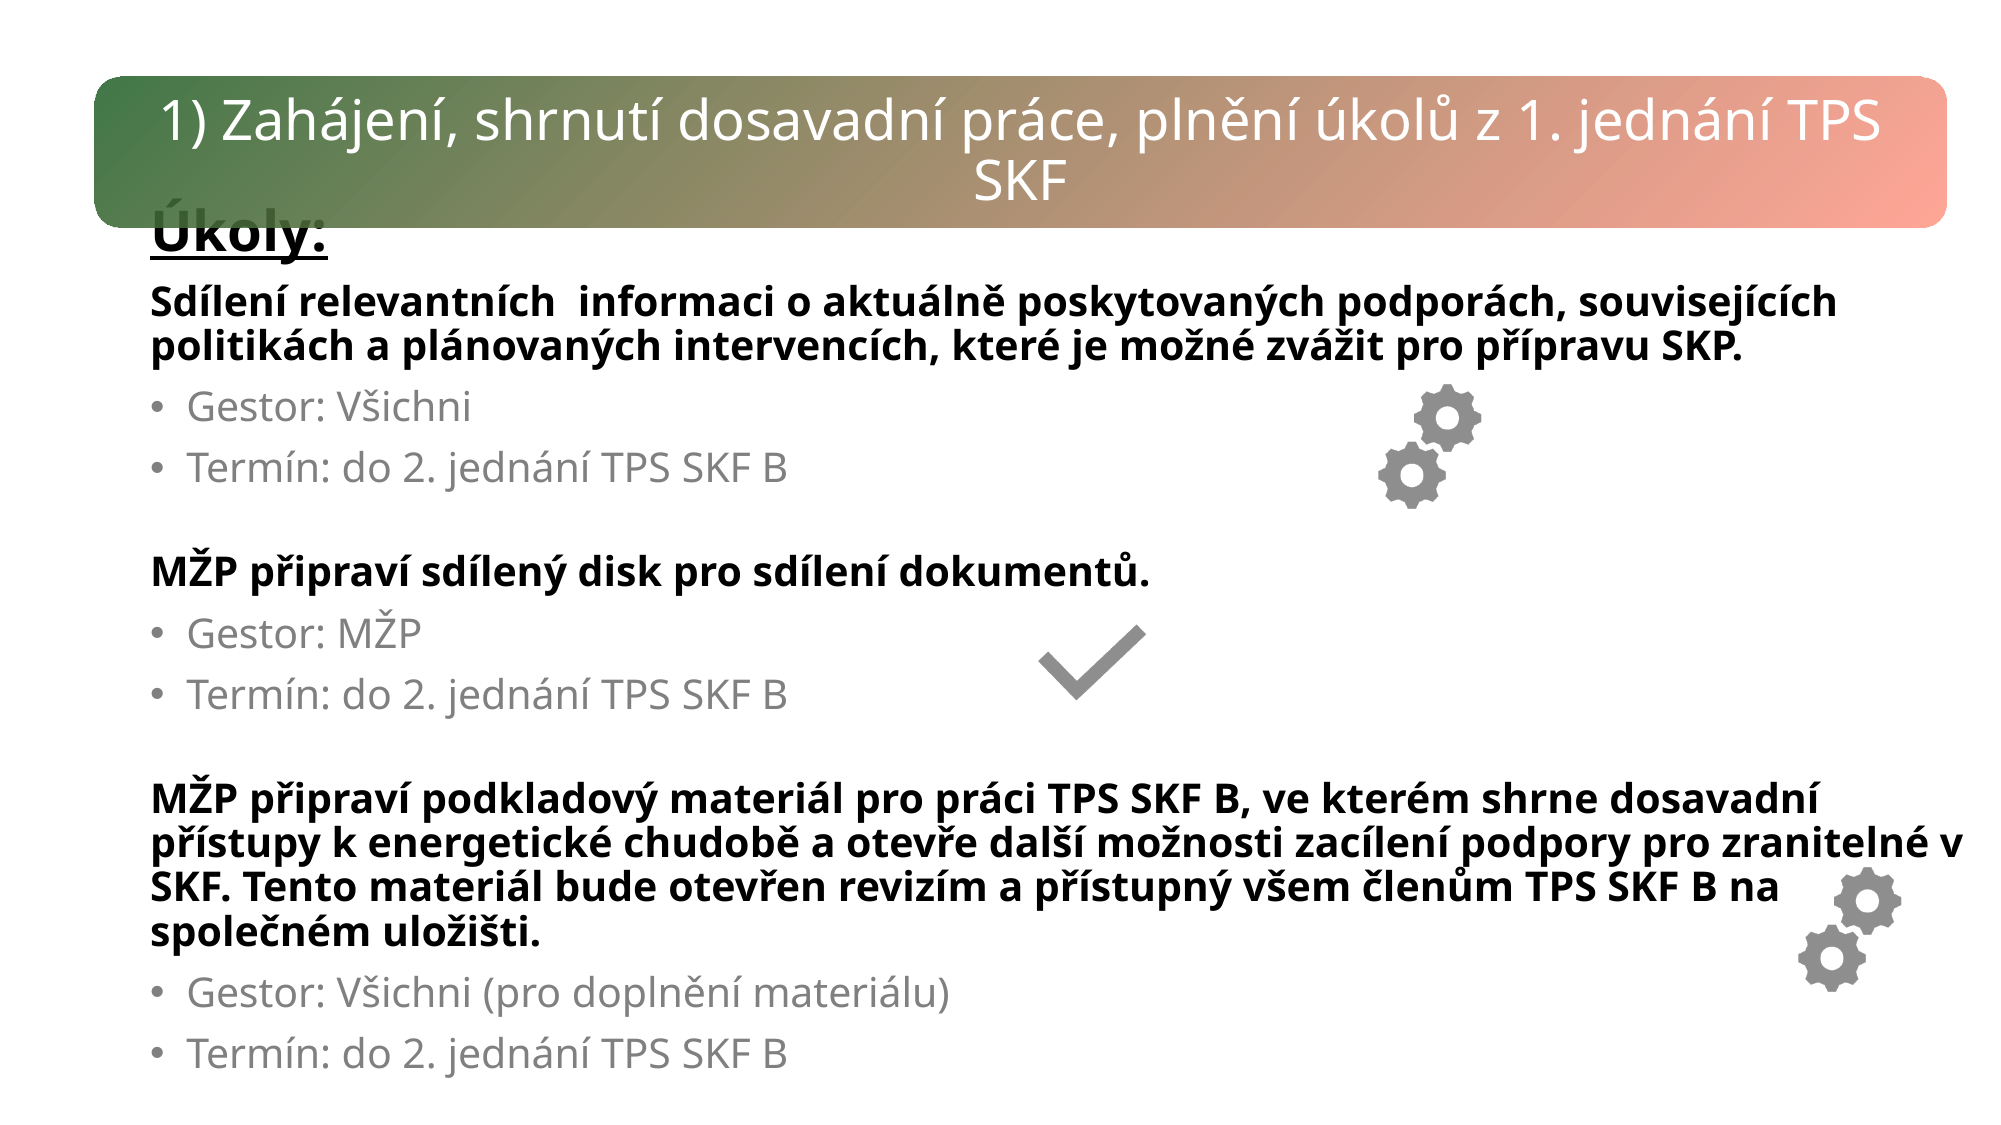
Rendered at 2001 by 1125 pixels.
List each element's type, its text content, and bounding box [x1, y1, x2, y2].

picture [1036, 606, 1148, 718]
list Úkoly: Sdílení relevantních informaci o aktuálně poskytovaných podporách, souvisejících politikách a plánovaných intervencích, které je možné zvážit pro přípravu SKP. Gestor: Všichni Termín: do 2. jednání TPS SKF B MŽP připraví sdílený disk pro sdílení dokumentů. Gestor: MŽP Termín: do 2. jednání TPS SKF B MŽP připraví podkladový materiál pro práci TPS SKF B, ve kterém shrne dosavadní přístupy k energetické chudobě a otevře další možnosti zacílení podpory pro zranitelné v SKF. Tento materiál bude otevřen revizím a přístupný všem členům TPS SKF B na společném uložišti. Gestor: Všichni (pro doplnění materiálu) Termín: do 2. jednání TPS SKF B [135, 195, 2000, 1089]
picture [1354, 371, 1505, 522]
picture [1774, 854, 1925, 1005]
text_box 1) Zahájení, shrnutí dosavadní práce, plnění úkolů z 1. jednání TPS SKF [94, 76, 1947, 228]
